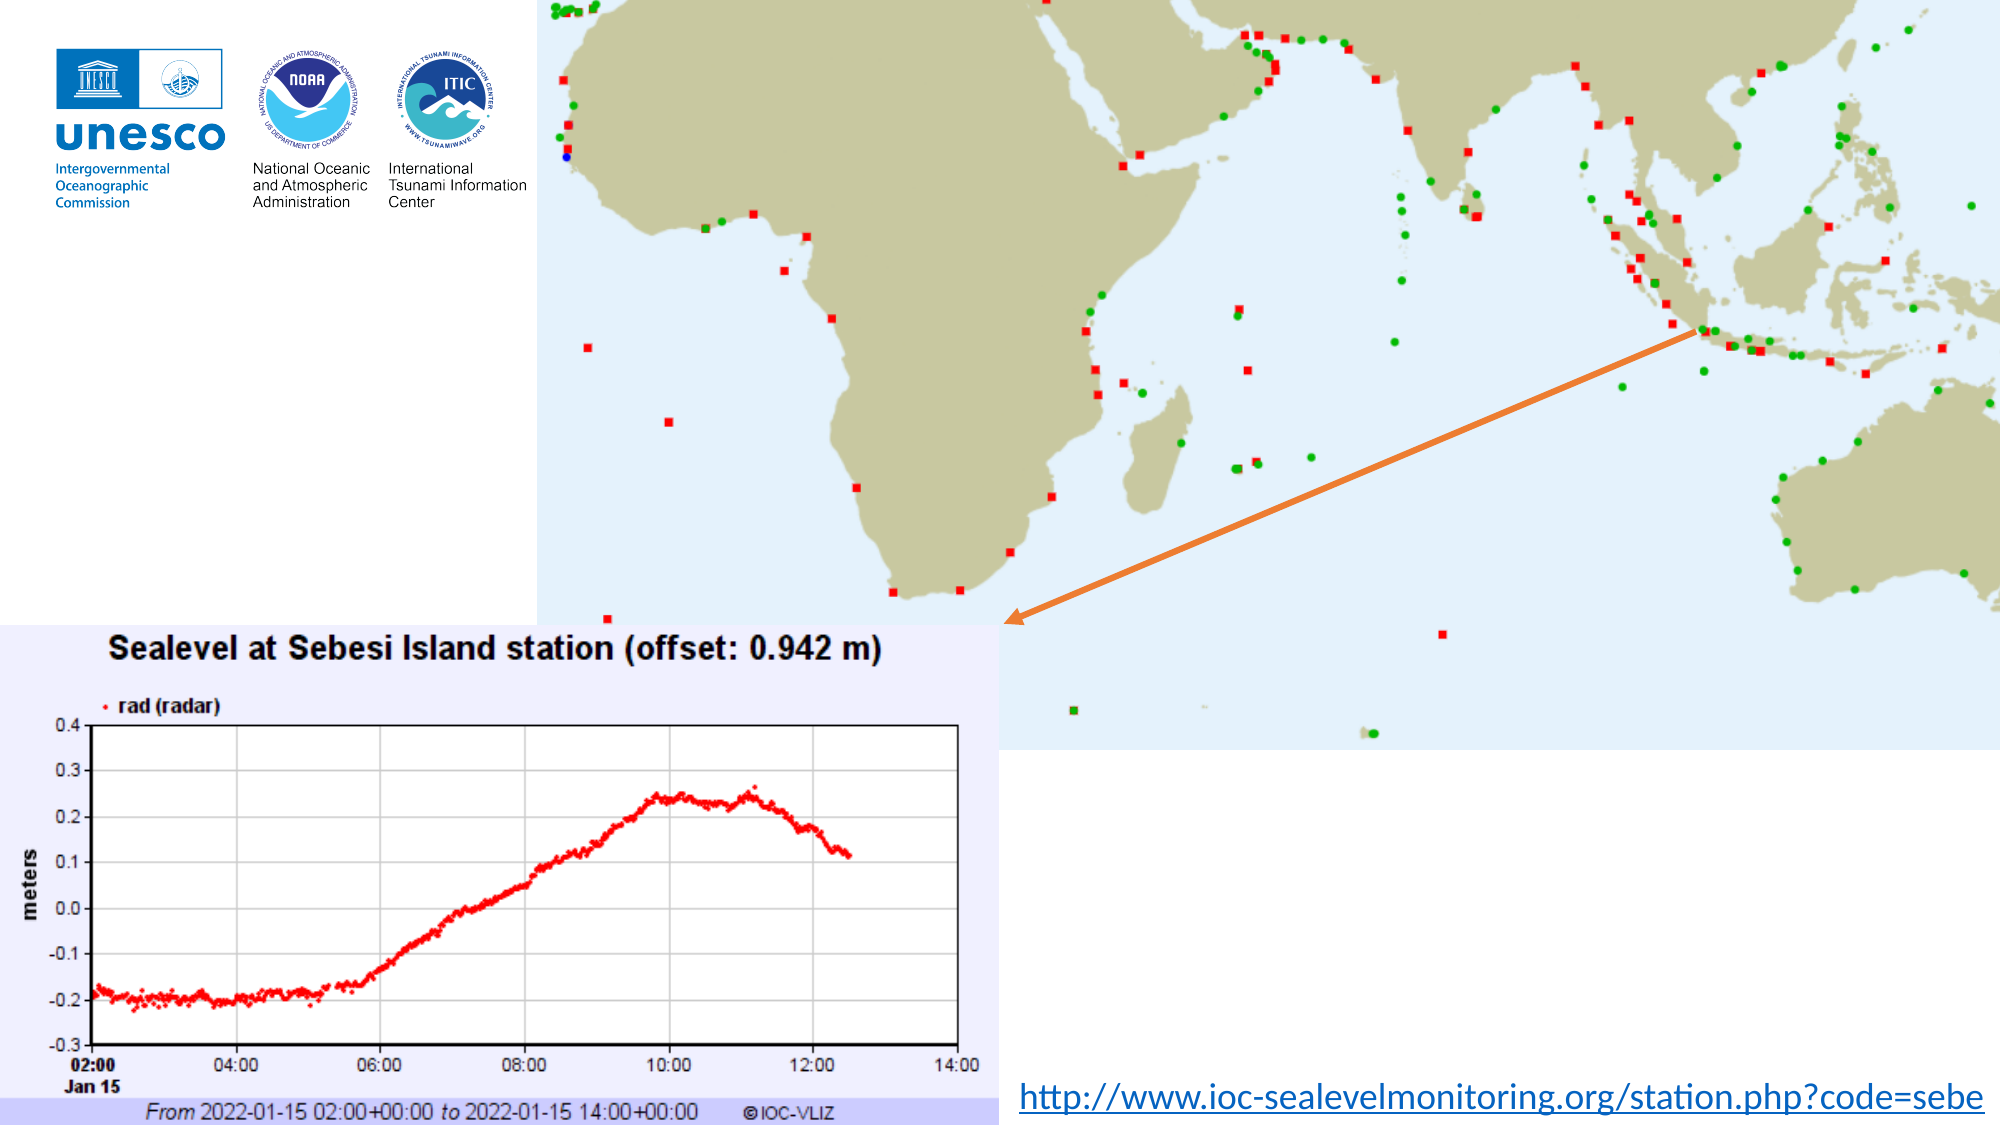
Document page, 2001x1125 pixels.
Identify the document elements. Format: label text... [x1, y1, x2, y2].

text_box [1003, 331, 1697, 624]
picture [43, 35, 527, 221]
text_box http://www.ioc-sealevelmonitoring.org/station.php?code=sebe [999, 1064, 2000, 1125]
picture [0, 0, 2000, 1125]
